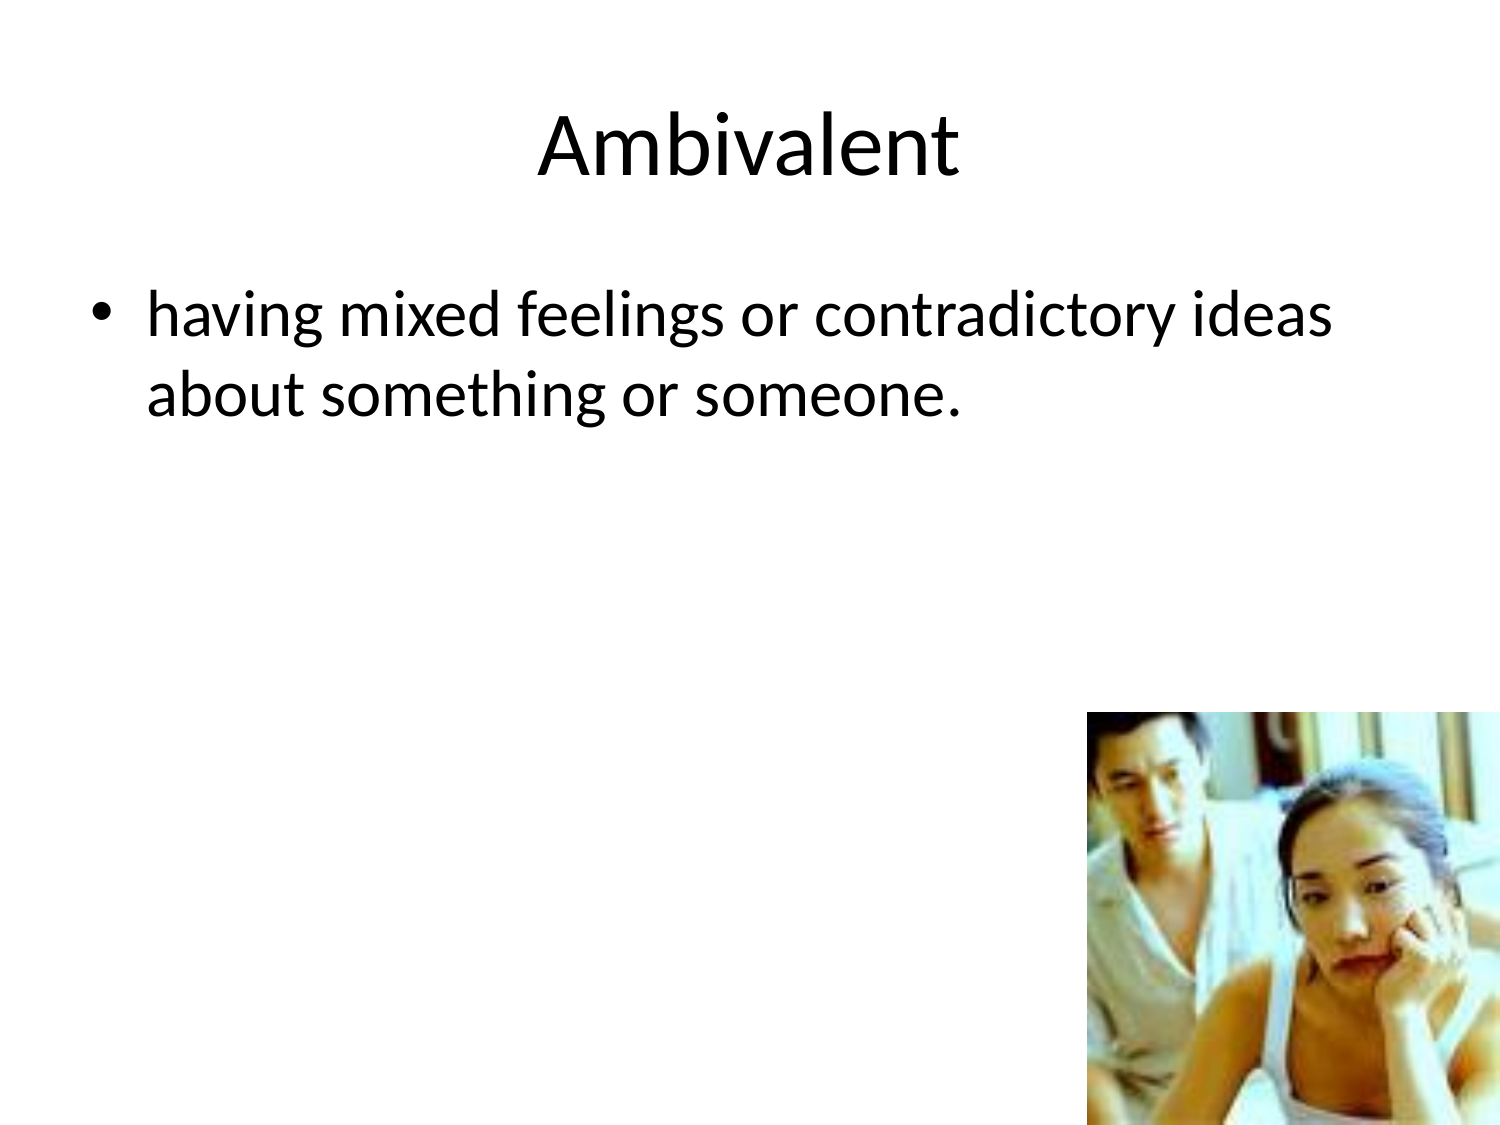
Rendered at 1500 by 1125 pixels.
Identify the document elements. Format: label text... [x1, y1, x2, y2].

title Ambivalent [75, 45, 1425, 233]
list having mixed feelings or contradictory ideas about something or someone. [75, 262, 1425, 1005]
picture [1087, 712, 1500, 1125]
